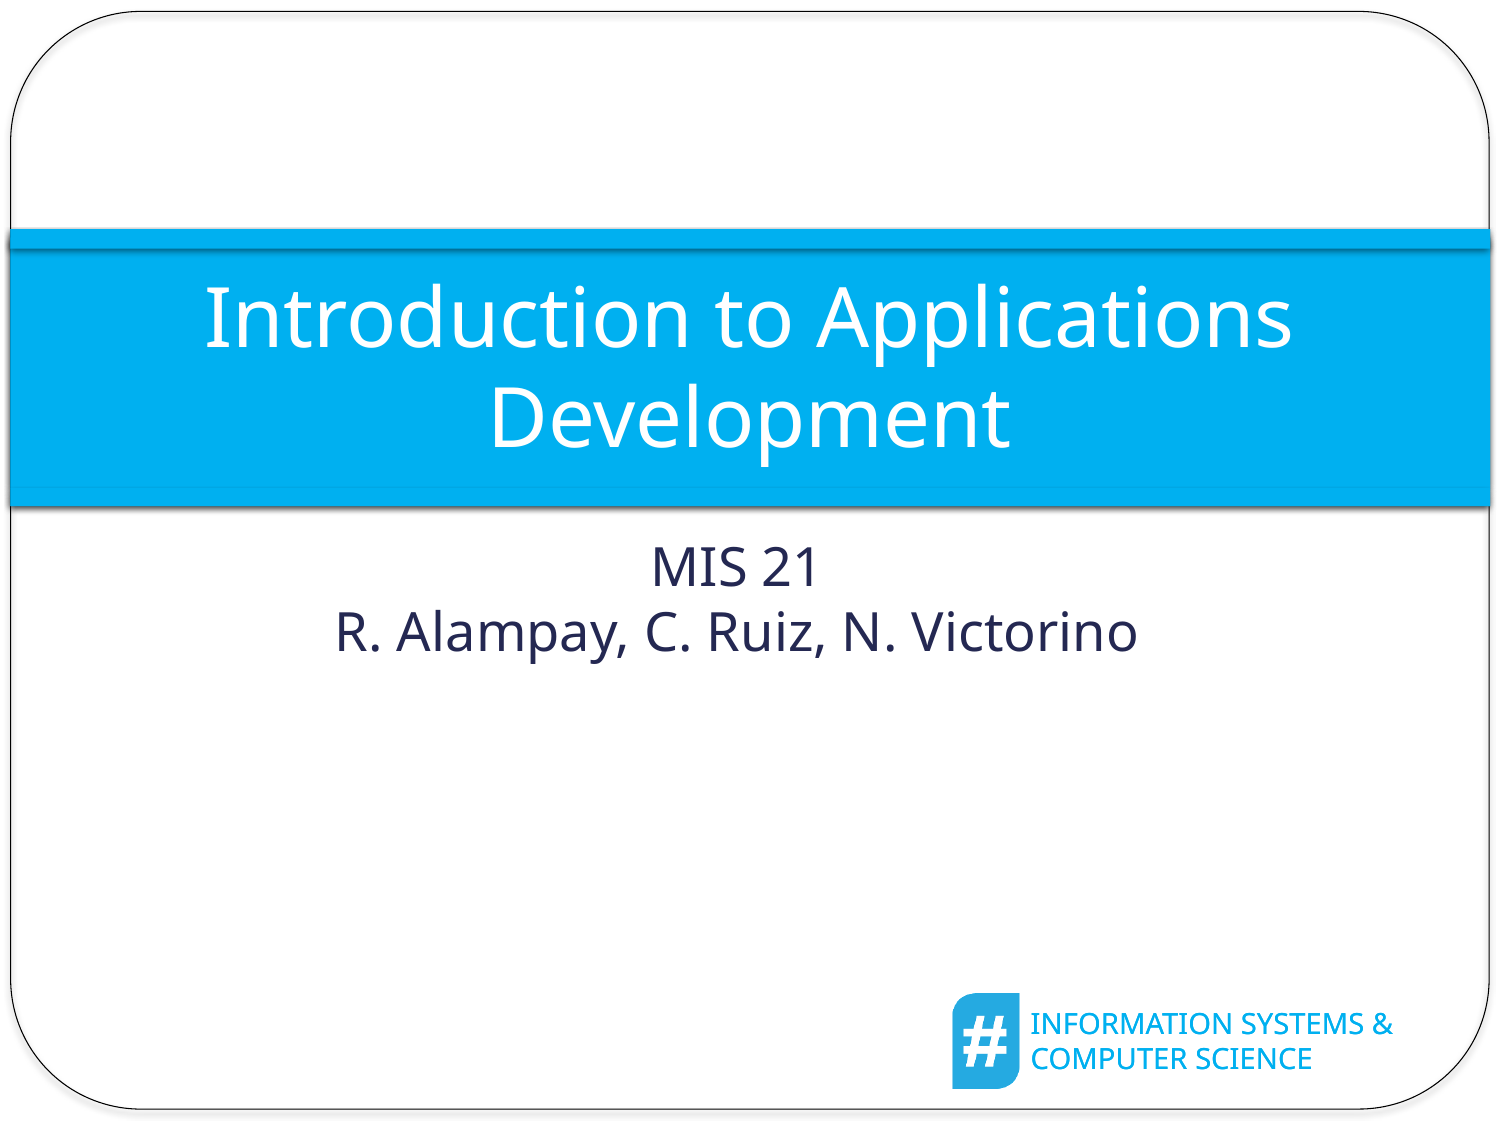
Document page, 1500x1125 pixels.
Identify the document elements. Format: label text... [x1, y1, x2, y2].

text_box Introduction to Applications Development [75, 246, 1425, 488]
picture [950, 990, 1022, 1090]
text_box MIS 21 R. Alampay, C. Ruiz, N. Victorino [212, 524, 1263, 788]
